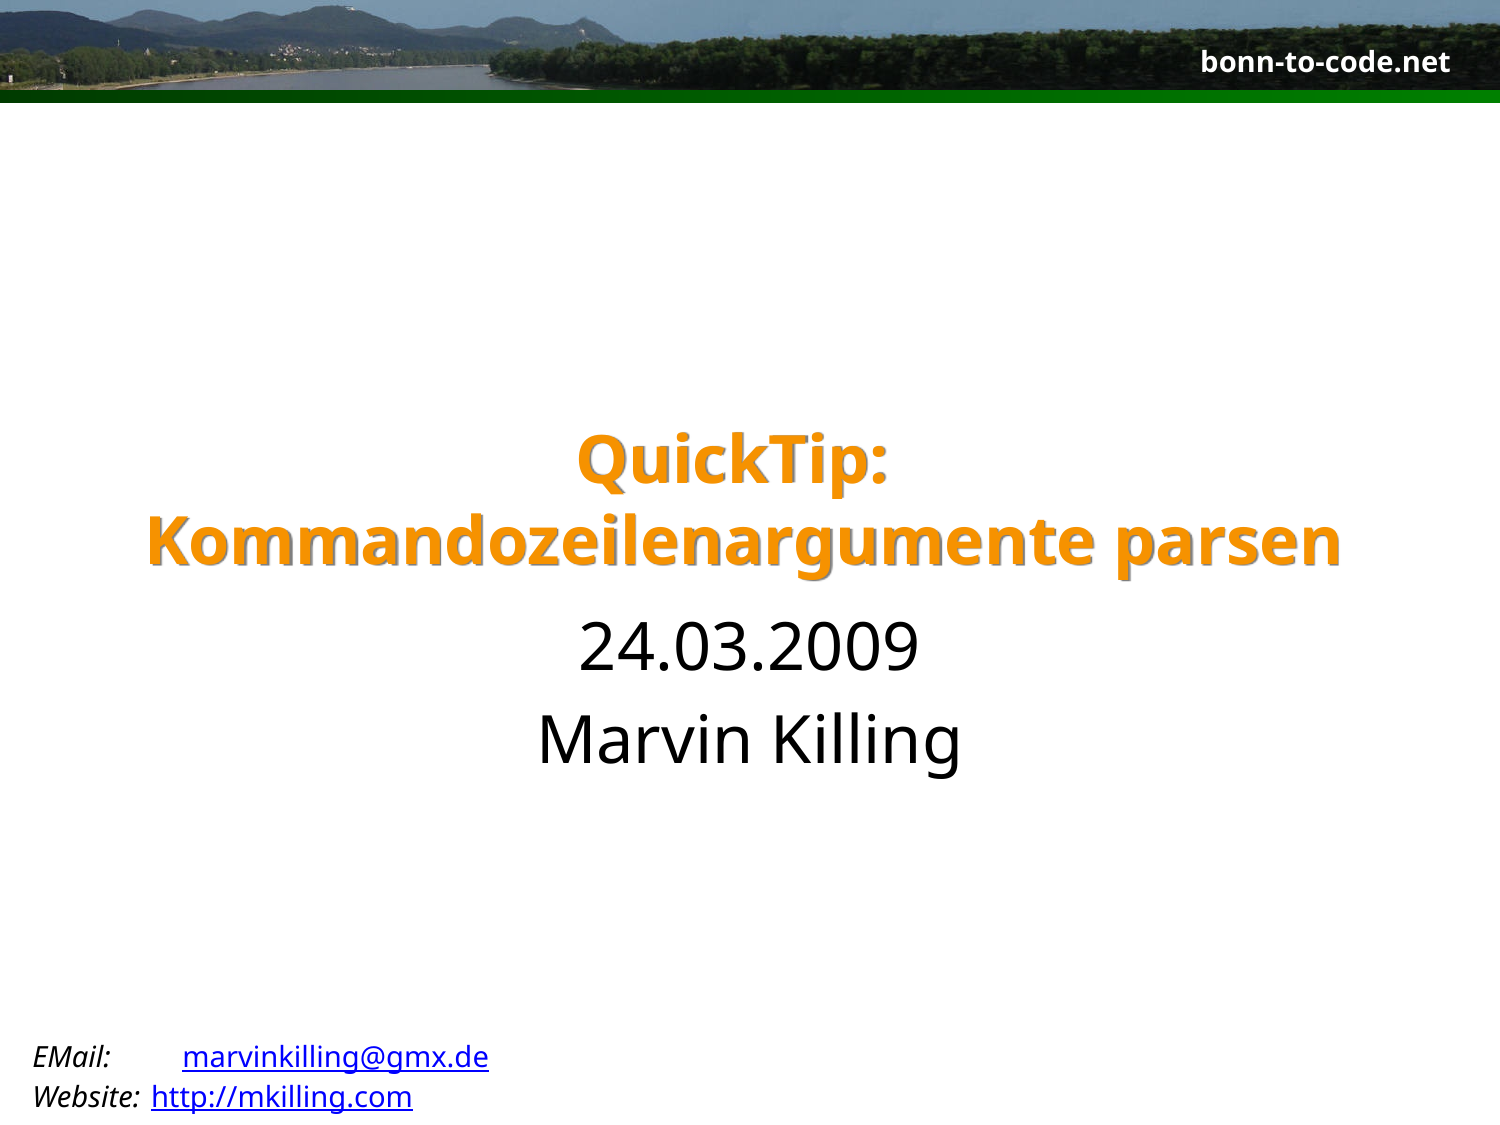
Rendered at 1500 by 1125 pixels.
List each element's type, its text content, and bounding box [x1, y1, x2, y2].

picture [0, 0, 1500, 90]
subtitle 24.03.2009 Marvin Killing [189, 596, 1311, 836]
text_box EMail: marvinkilling@gmx.de Website: http://mkilling.com [17, 976, 1477, 1125]
text_box QuickTip: [527, 398, 938, 504]
title Kommandozeilenargumente parsen [29, 480, 1460, 587]
